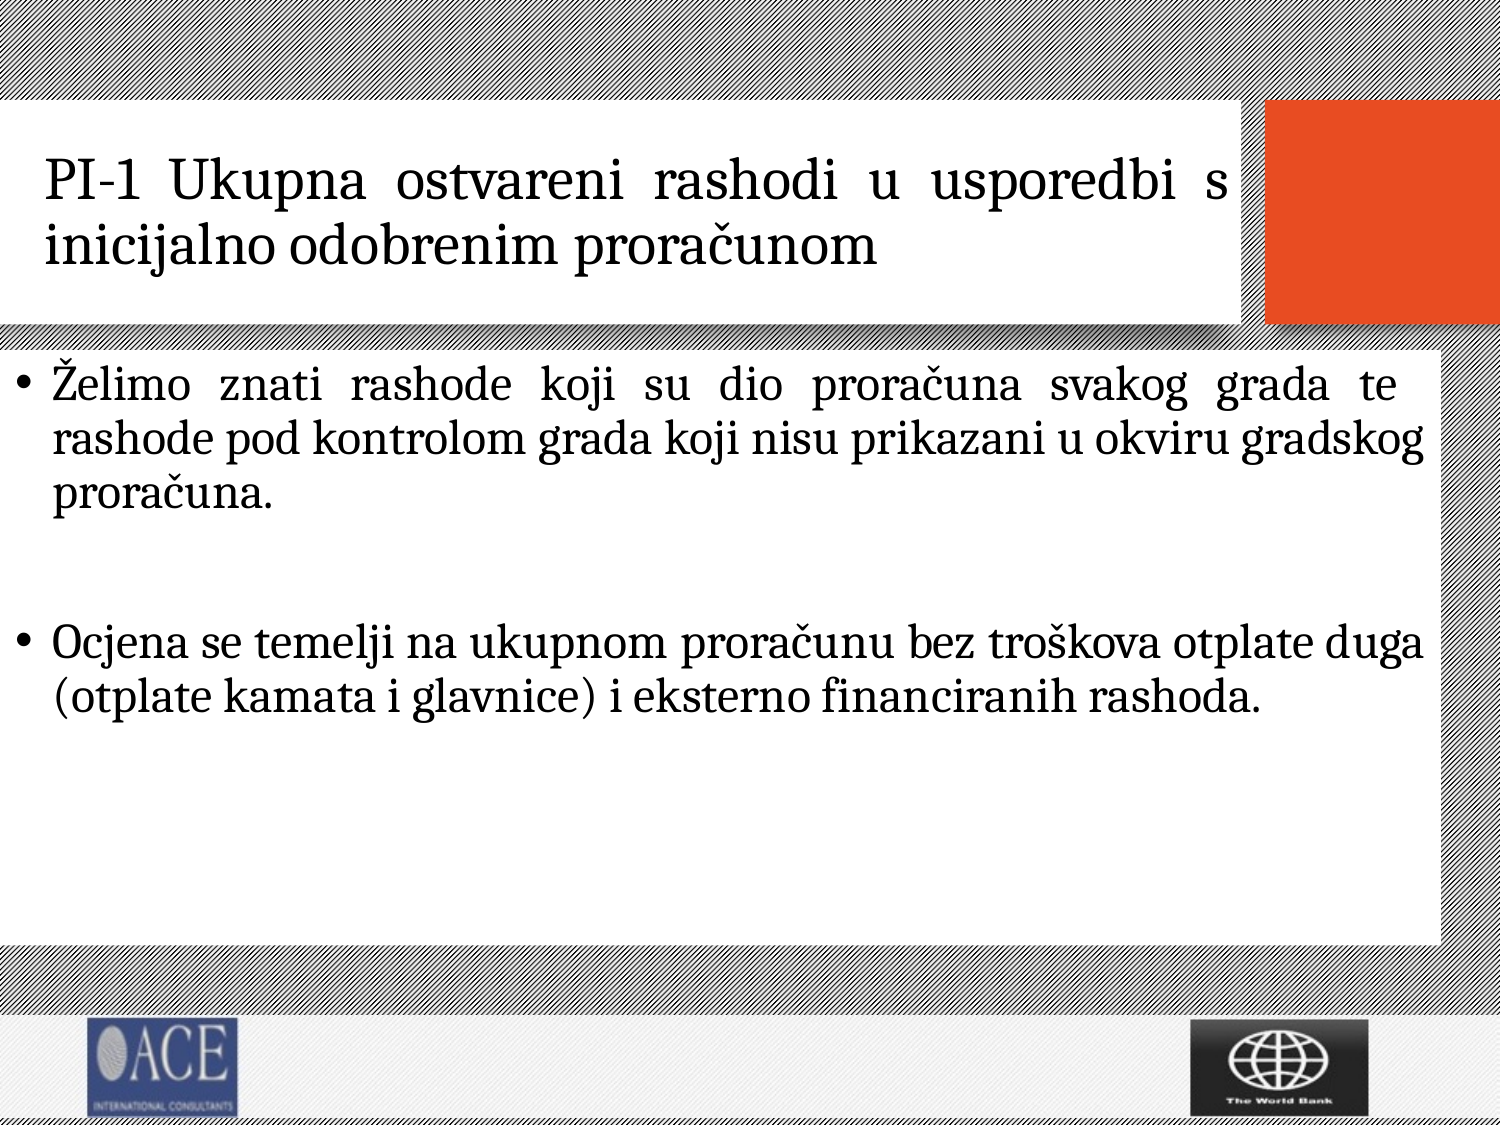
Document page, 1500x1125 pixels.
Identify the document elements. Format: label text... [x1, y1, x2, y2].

title PI-1 Ukupna ostvareni rashodi u usporedbi s inicijalno odobrenim proračunom [29, 101, 1247, 325]
list Želimo znati rashode koji su dio proračuna svakog grada te rashode pod kontrolom grada koji nisu prikazani u okviru gradskog proračuna. Ocjena se temelji na ukupnom proračunu bez troškova otplate duga (otplate kamata i glavnice) i eksterno financiranih rashoda. [0, 349, 1442, 946]
picture [0, 0, 1500, 1125]
